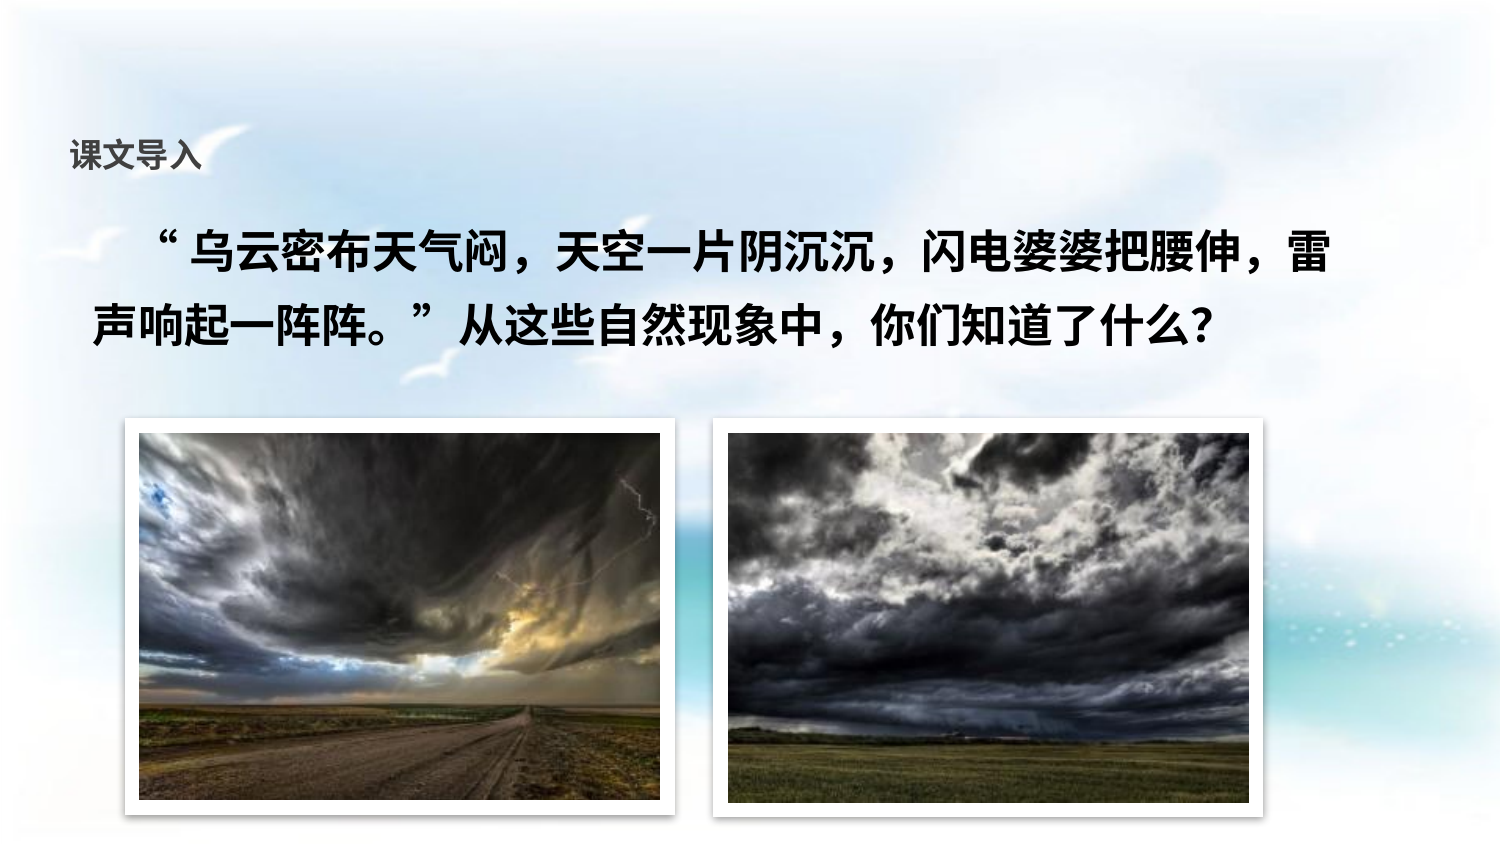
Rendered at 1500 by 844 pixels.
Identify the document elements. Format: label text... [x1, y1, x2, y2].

picture [0, 0, 1500, 844]
text_box “乌云密布天气闷，天空一片阴沉沉，闪电婆婆把腰伸，雷声响起一阵阵。”从这些自然现象中，你们知道了什么？ [78, 181, 1378, 360]
text_box 课文导入 [54, 126, 218, 182]
